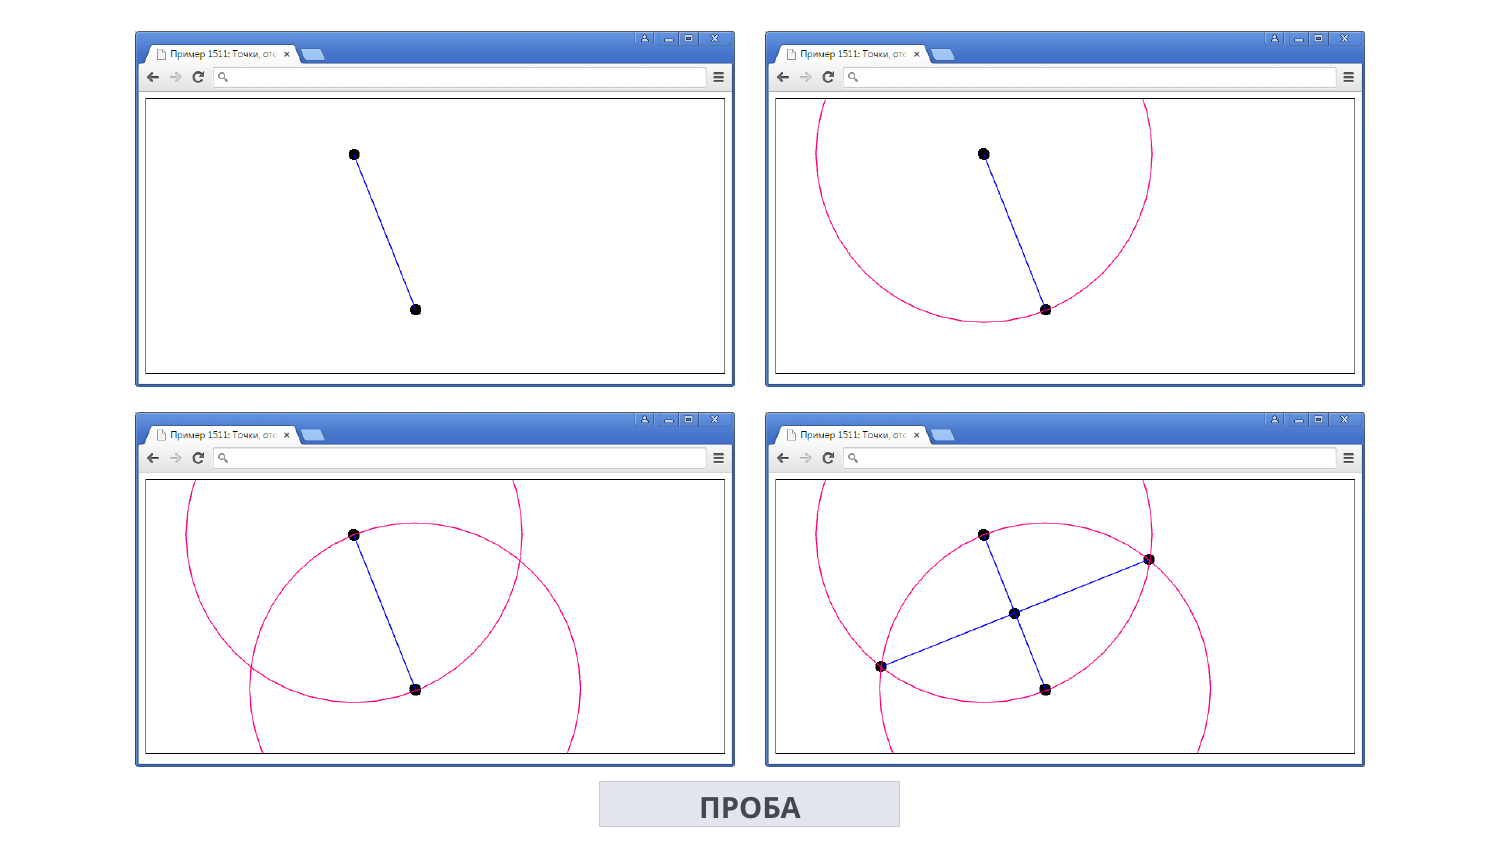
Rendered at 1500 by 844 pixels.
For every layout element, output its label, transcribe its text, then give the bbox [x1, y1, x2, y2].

picture [764, 411, 1366, 768]
picture [134, 411, 736, 768]
picture [134, 31, 736, 387]
picture [764, 31, 1366, 387]
text_box ПРОБА [599, 781, 900, 827]
